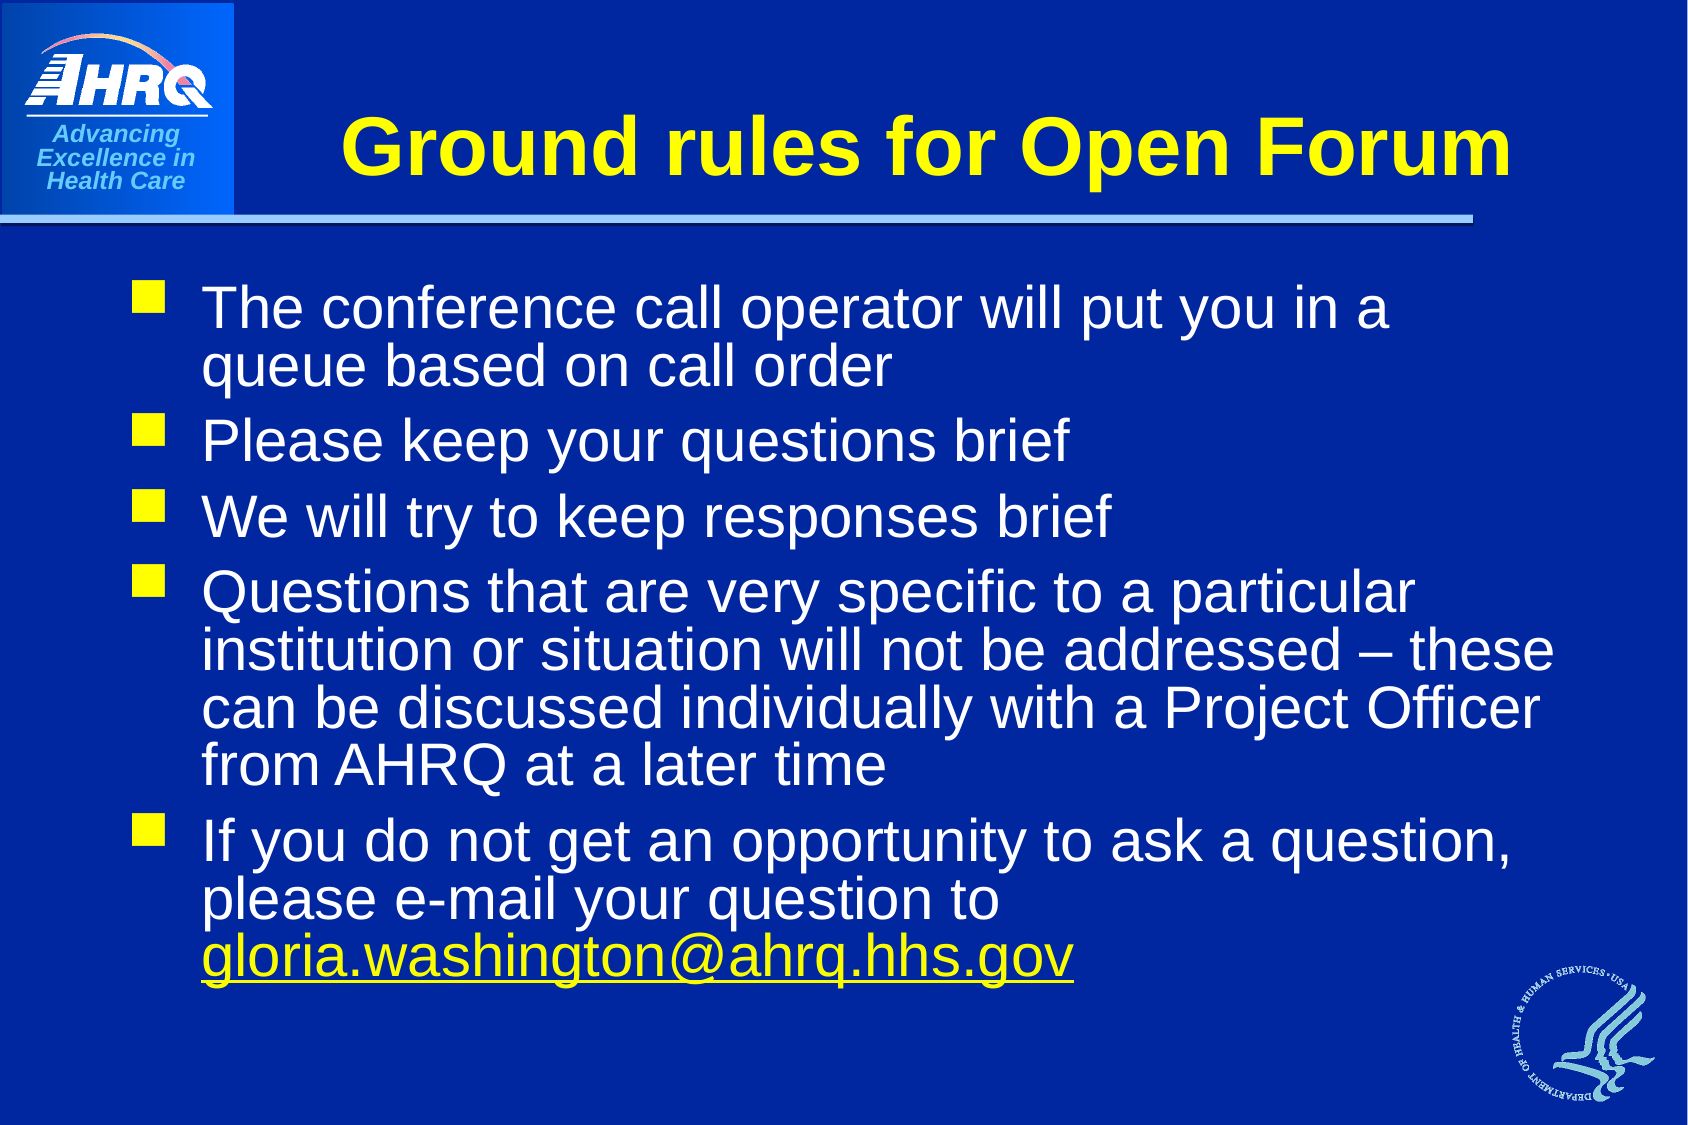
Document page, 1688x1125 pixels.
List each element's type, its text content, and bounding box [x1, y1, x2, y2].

picture [9, 12, 229, 133]
title Ground rules for Open Forum [268, 56, 1588, 202]
list The conference call operator will put you in a queue based on call order Please keep your questions brief We will try to keep responses brief Questions that are very specific to a particular institution or situation will not be addressed – these can be discussed individually with a Project Officer from AHRQ at a later time If you do not get an opportunity to ask a question, please e-mail your question to gloria.washington@ahrq.hhs.gov [111, 274, 1588, 1001]
picture [1493, 950, 1670, 1123]
